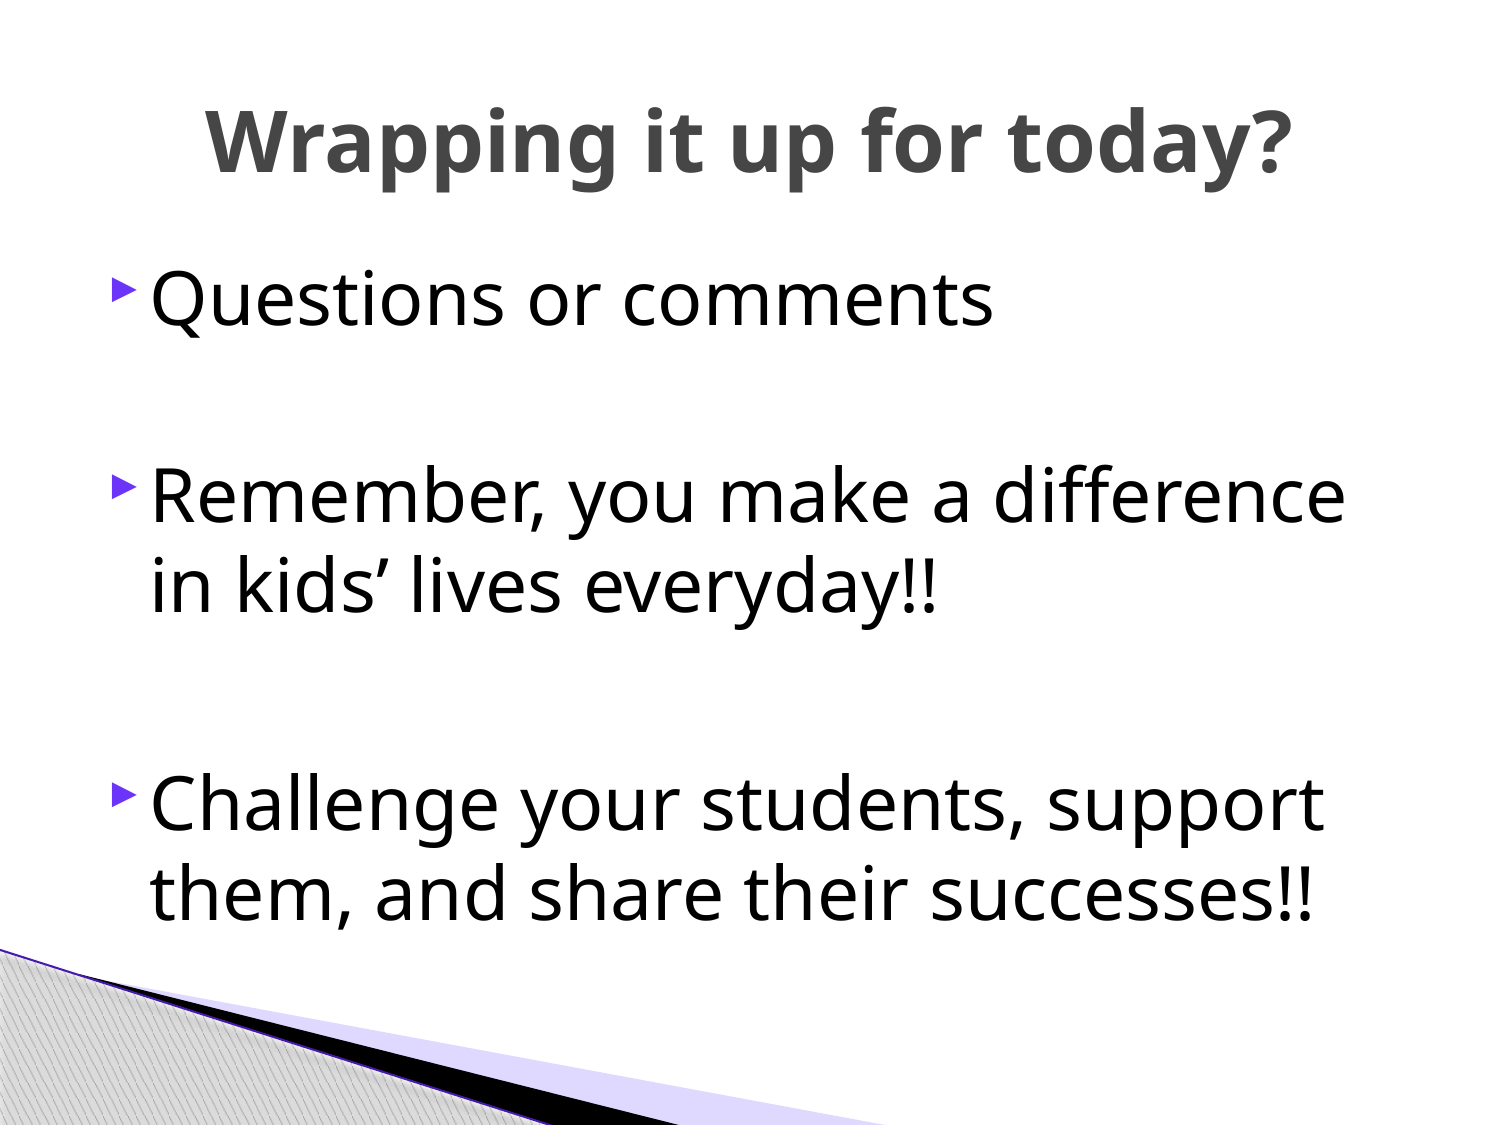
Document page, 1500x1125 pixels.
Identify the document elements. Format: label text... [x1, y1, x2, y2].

title Wrapping it up for today? [75, 45, 1425, 233]
list Questions or comments Remember, you make a difference in kids’ lives everyday!! Challenge your students, support them, and share their successes!! [75, 243, 1425, 986]
